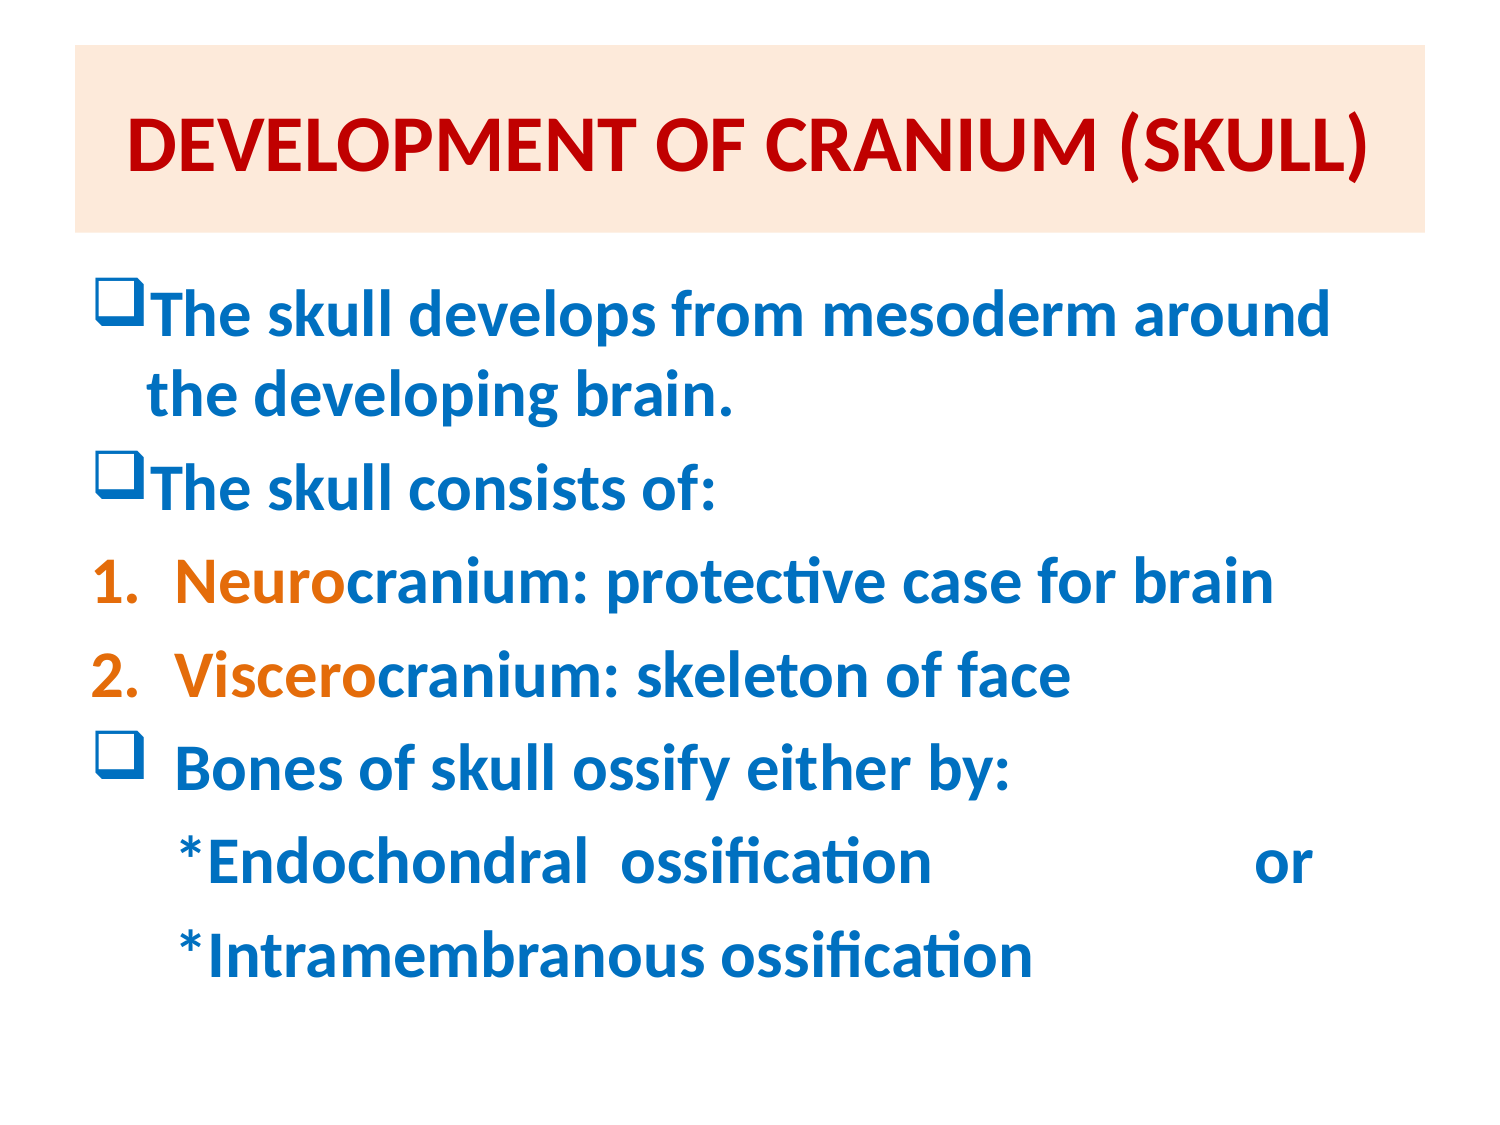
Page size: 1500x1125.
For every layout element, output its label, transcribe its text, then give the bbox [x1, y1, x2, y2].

title DEVELOPMENT OF CRANIUM (SKULL) [75, 45, 1425, 233]
list The skull develops from mesoderm around the developing brain. The skull consists of: Neurocranium: protective case for brain Viscerocranium: skeleton of face Bones of skull ossify either by: *Endochondral ossification or *Intramembranous ossification [75, 262, 1425, 1005]
